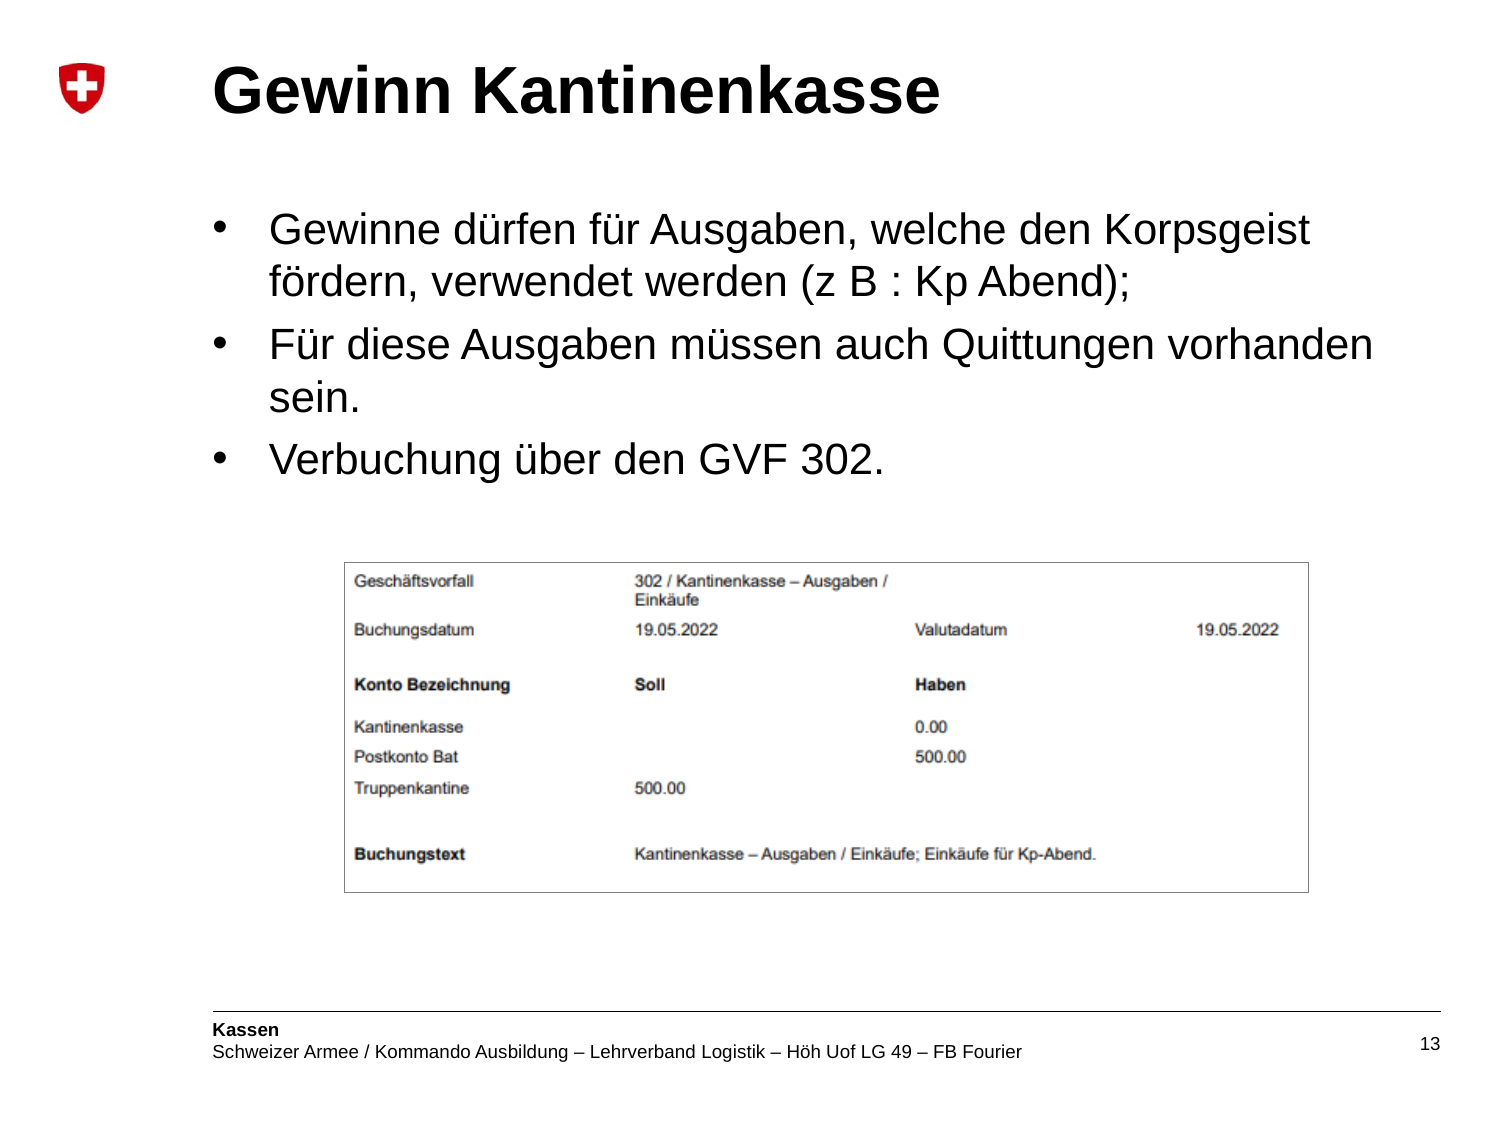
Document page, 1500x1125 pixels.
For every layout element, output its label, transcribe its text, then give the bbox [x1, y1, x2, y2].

title Gewinn Kantinenkasse [212, 46, 1442, 192]
picture [344, 562, 1310, 893]
list Gewinne dürfen für Ausgaben, welche den Korpsgeist fördern, verwendet werden (z B : Kp Abend); Für diese Ausgaben müssen auch Quittungen vorhanden sein. Verbuchung über den GVF 302. [212, 200, 1441, 1004]
picture [59, 63, 105, 114]
